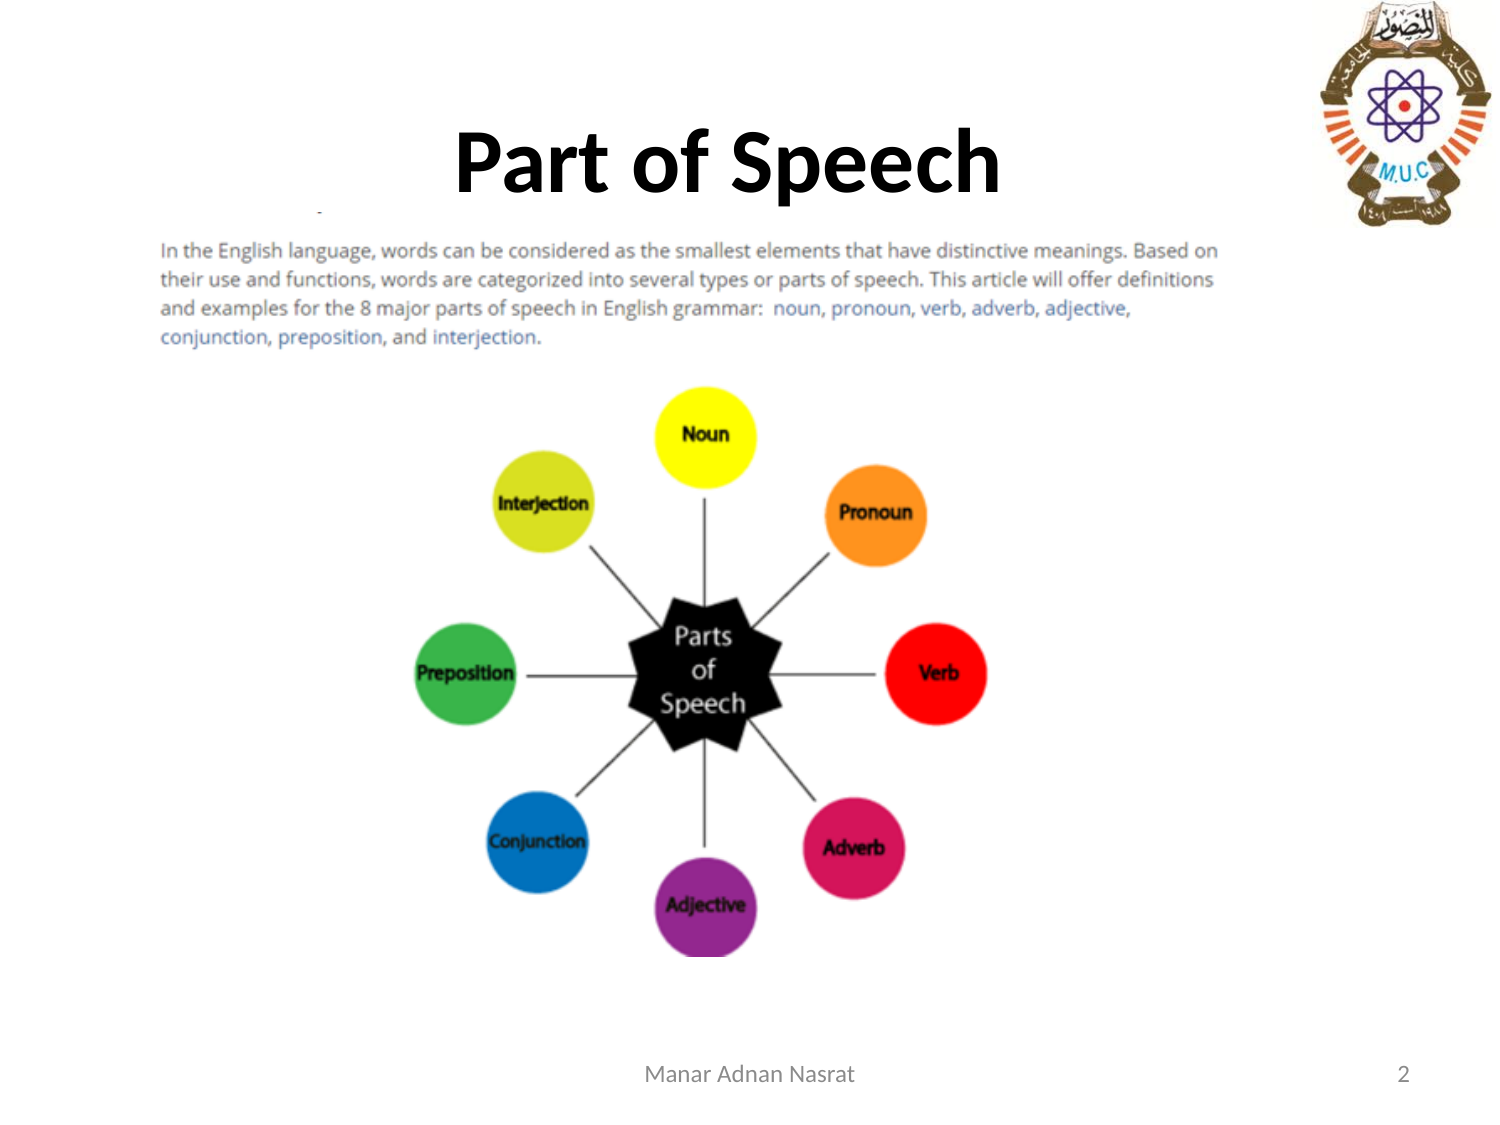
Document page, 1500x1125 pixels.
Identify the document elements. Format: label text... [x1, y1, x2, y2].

title Part of Speech [53, 62, 1404, 250]
footer Manar Adnan Nasrat [512, 1042, 988, 1103]
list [134, 212, 1298, 957]
slide_number 2 [1074, 1042, 1425, 1103]
picture [1312, 0, 1496, 228]
